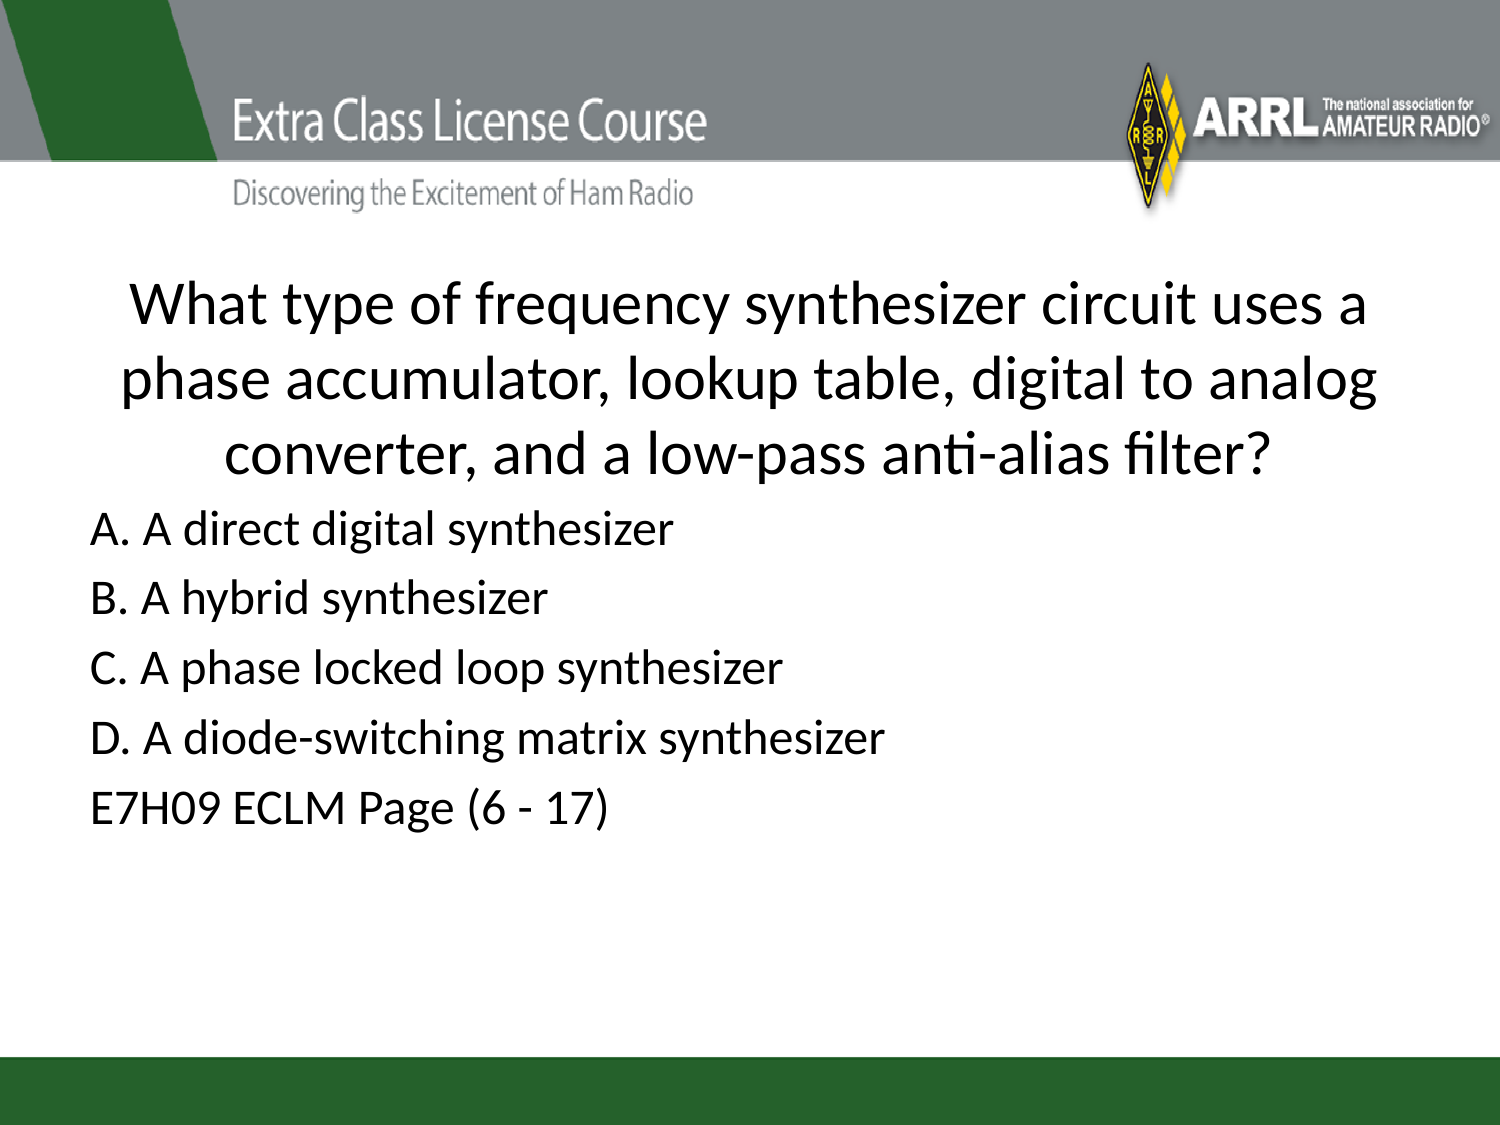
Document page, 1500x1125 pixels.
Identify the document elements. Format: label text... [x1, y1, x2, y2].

title What type of frequency synthesizer circuit uses a phase accumulator, lookup table, digital to analog converter, and a low-pass anti-alias filter? [75, 254, 1425, 435]
list A. A direct digital synthesizer B. A hybrid synthesizer C. A phase locked loop synthesizer D. A diode-switching matrix synthesizer E7H09 ECLM Page (6 - 17) [75, 487, 1425, 1005]
picture [0, 0, 1500, 1125]
